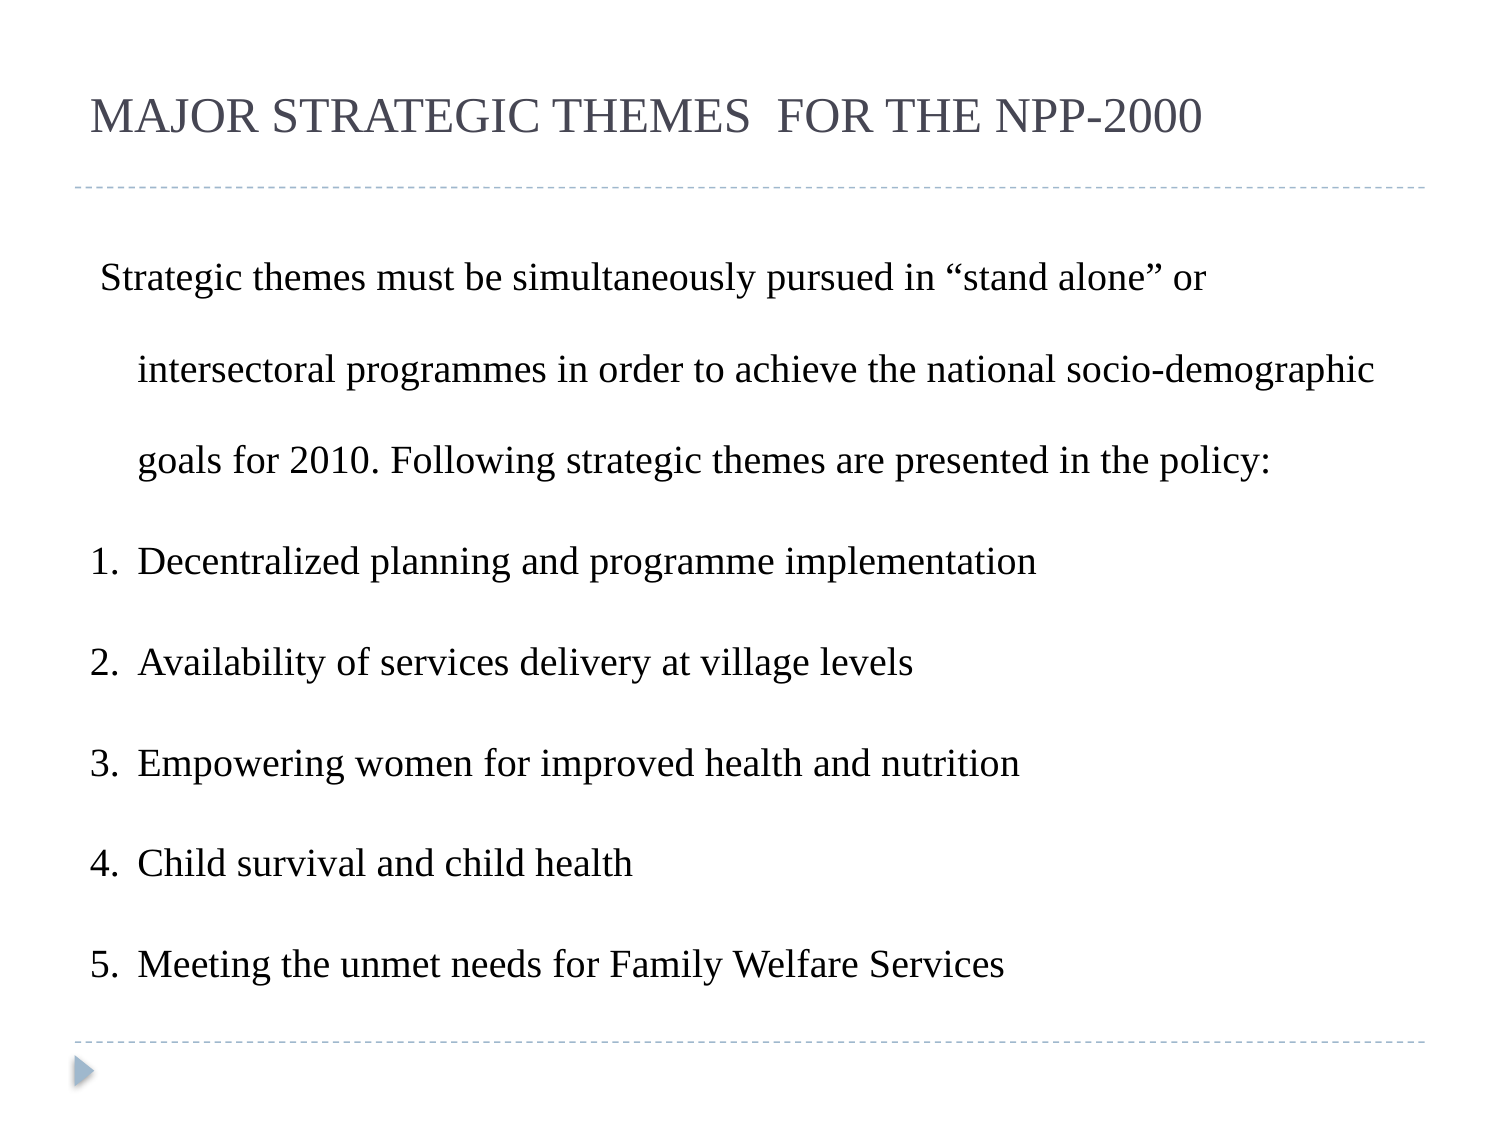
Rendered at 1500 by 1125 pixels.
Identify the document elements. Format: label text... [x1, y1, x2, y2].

list Strategic themes must be simultaneously pursued in “stand alone” or intersectoral programmes in order to achieve the national socio-demographic goals for 2010. Following strategic themes are presented in the policy: 1. Decentralized planning and programme implementation 2. Availability of services delivery at village levels 3. Empowering women for improved health and nutrition 4. Child survival and child health 5. Meeting the unmet needs for Family Welfare Services [75, 200, 1425, 1005]
title MAJOR STRATEGIC THEMES FOR THE NPP-2000 [75, 0, 1425, 150]
